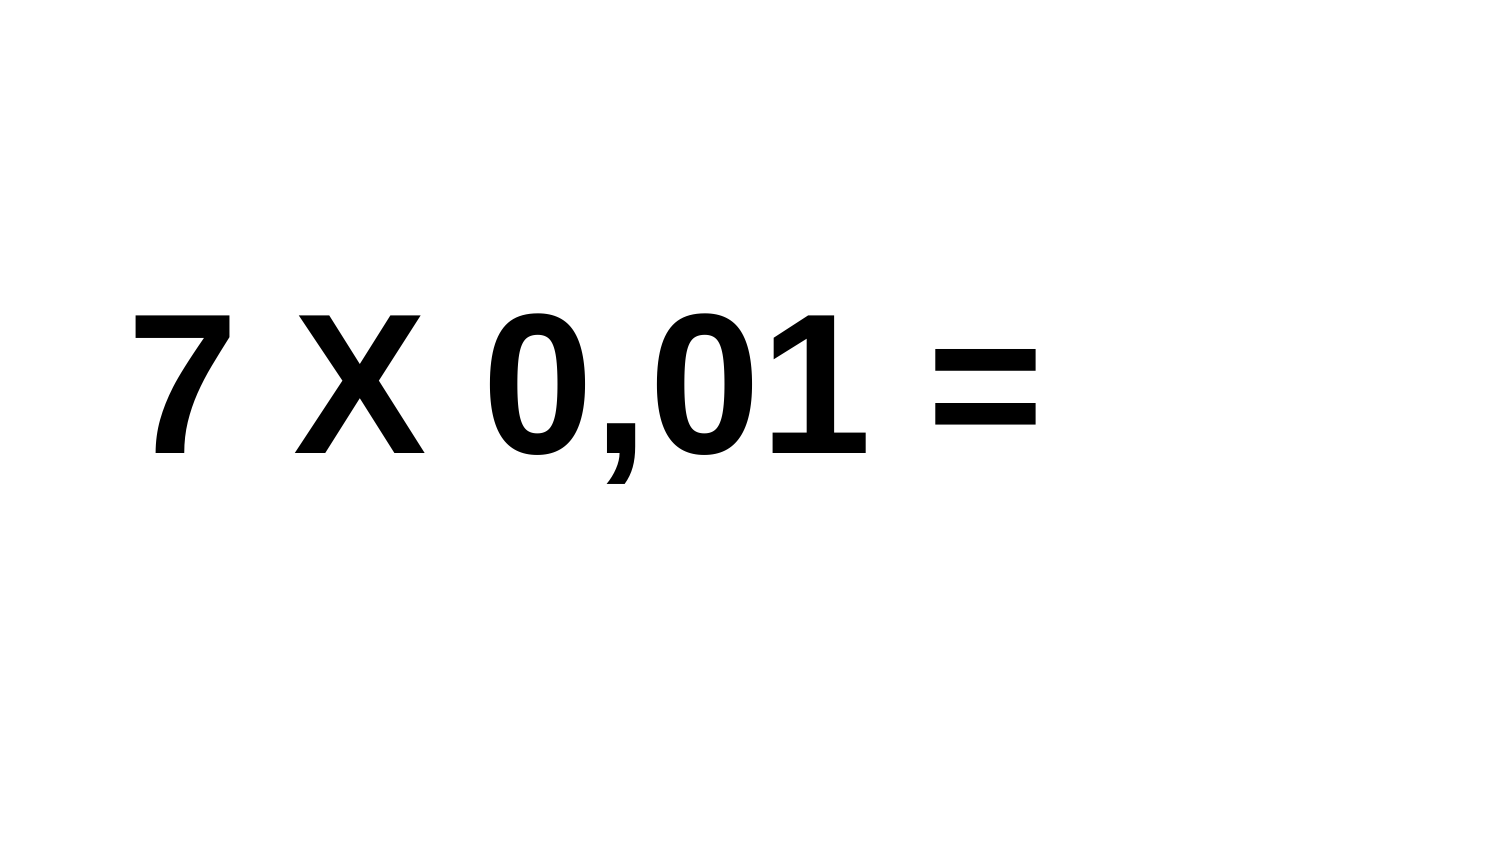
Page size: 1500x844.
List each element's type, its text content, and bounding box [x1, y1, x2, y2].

text_box 7 X 0,01 = [112, 318, 1388, 509]
